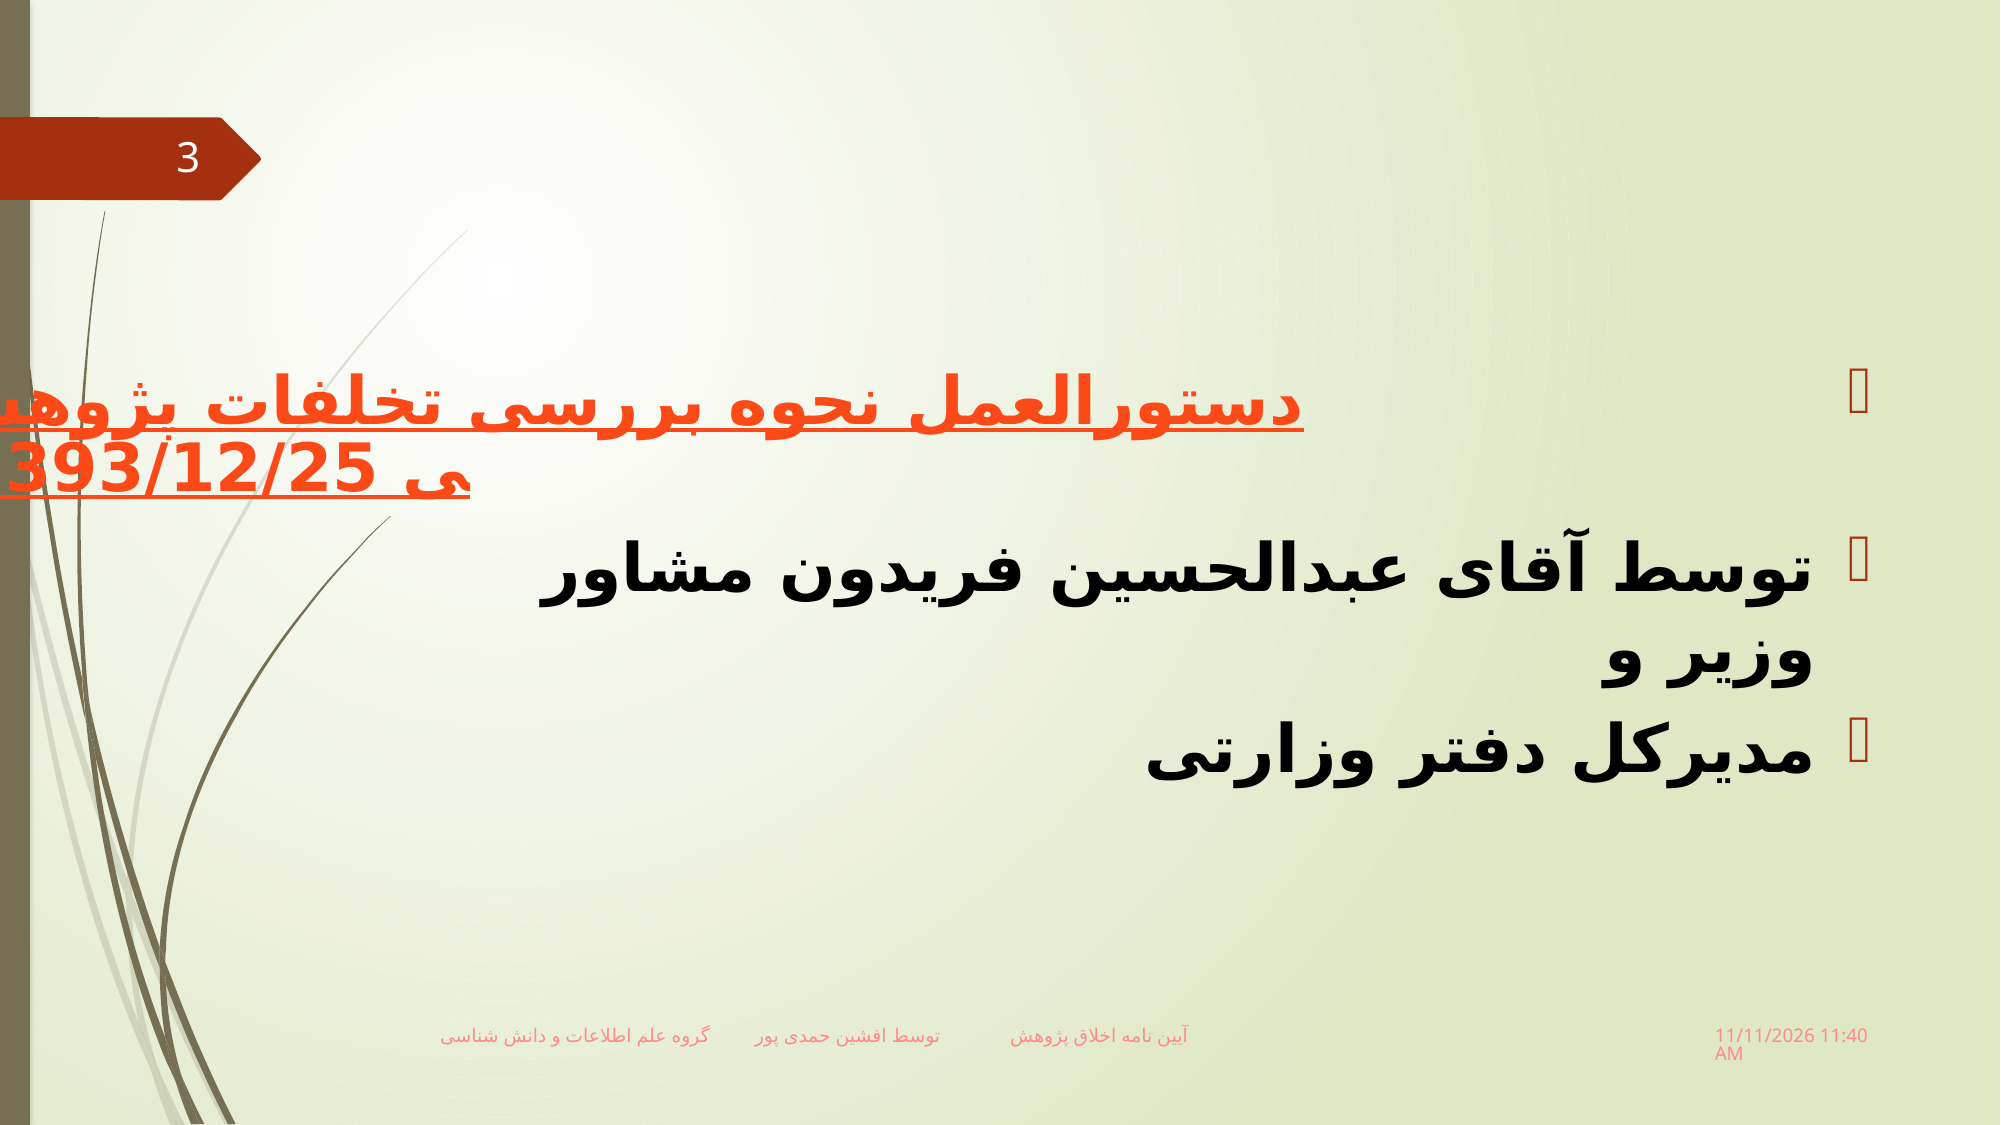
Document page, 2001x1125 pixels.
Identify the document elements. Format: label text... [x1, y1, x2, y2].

slide_number 3 [87, 129, 216, 190]
slide_number 17 دسامبر 18 [1699, 1005, 1888, 1067]
footer آیین نامه اخلاق پژوهش توسط افشین حمدی پور گروه علم اطلاعات و دانش شناسی [424, 1006, 1675, 1067]
list دستورالعمل نحوه بررسی تخلفات پژوهشی 1393/12/25 توسط آقای عبدالحسین فریدون مشاور وزیر و مدیرکل دفتر وزارتی [424, 350, 1888, 970]
